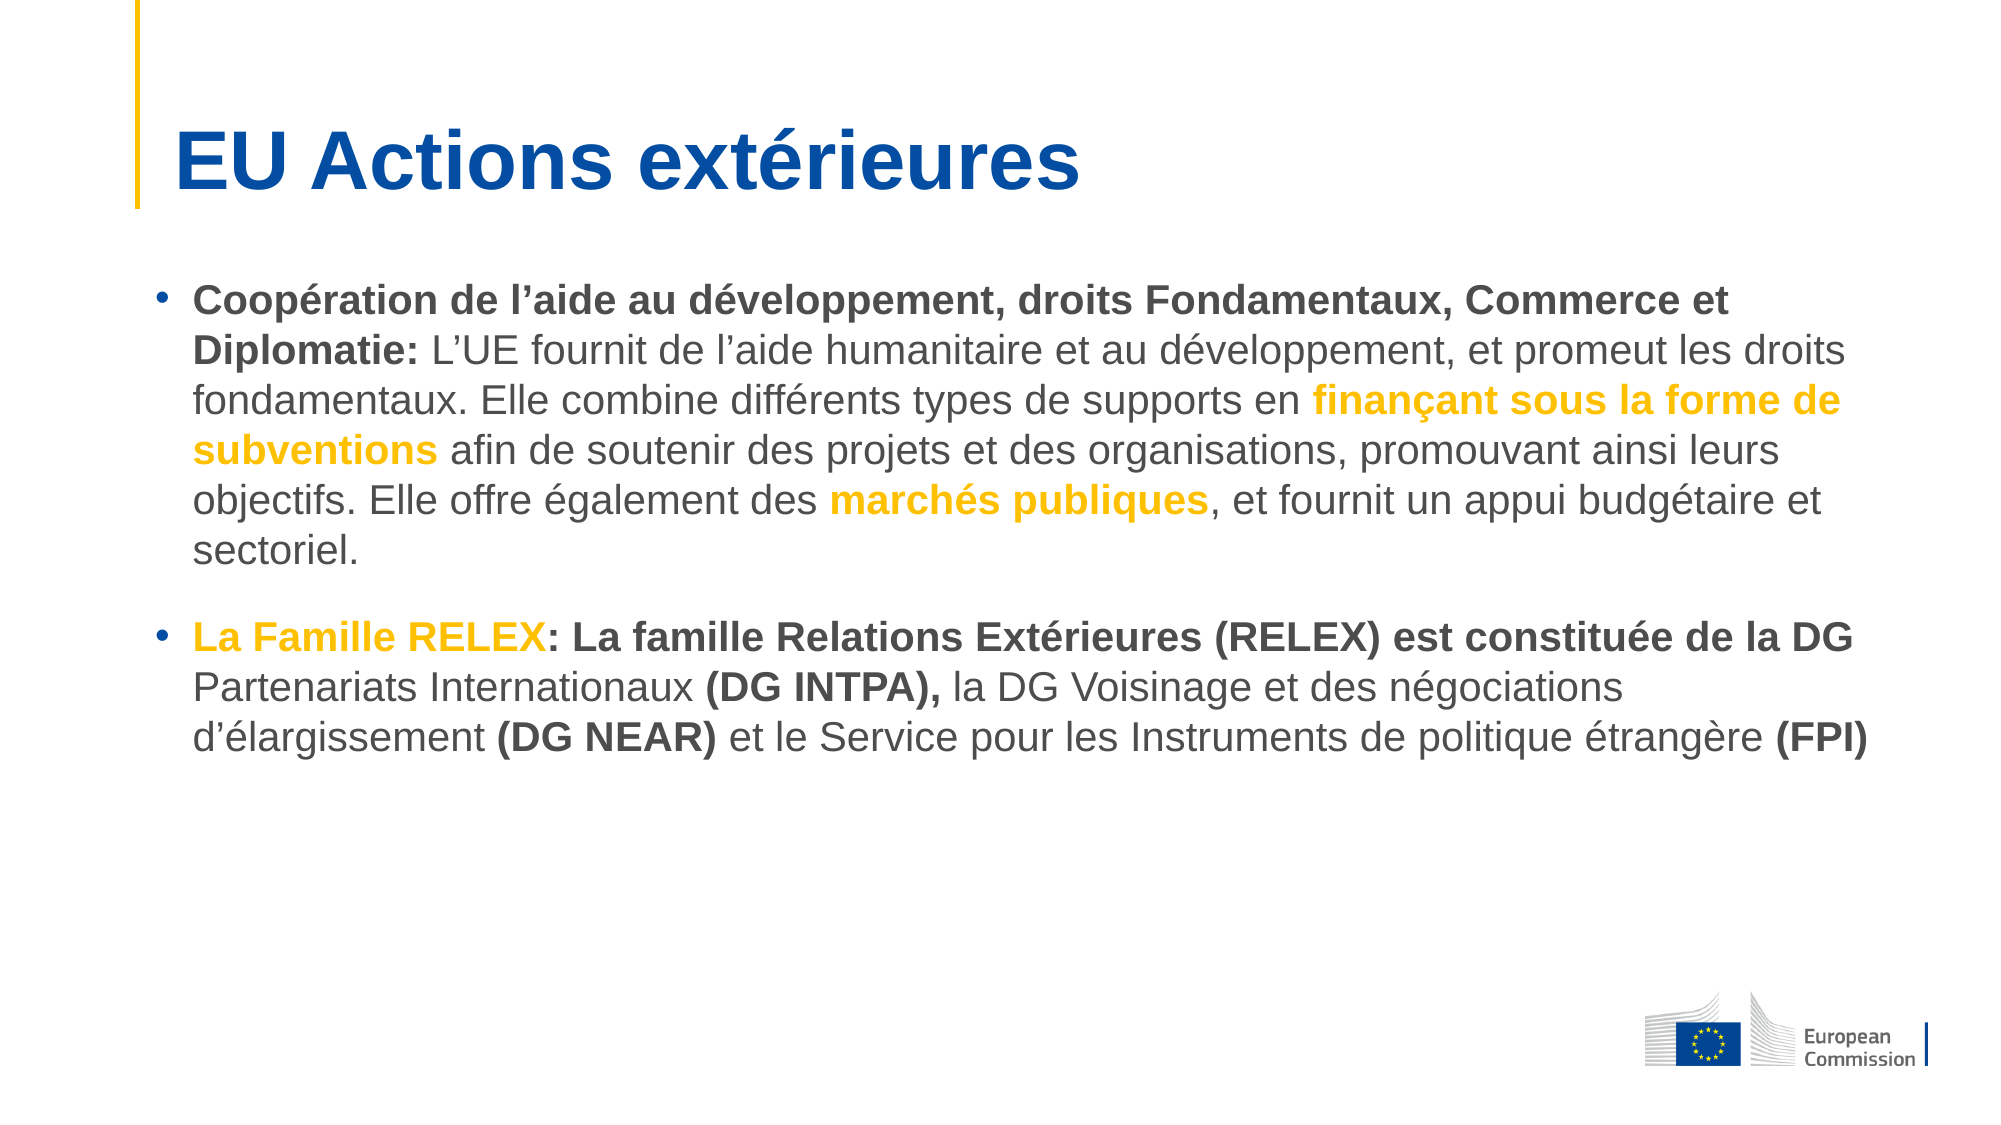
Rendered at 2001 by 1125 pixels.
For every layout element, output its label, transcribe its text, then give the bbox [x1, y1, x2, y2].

text_box [500, 350, 1500, 411]
list Coopération de l’aide au développement, droits Fondamentaux, Commerce et Diplomatie: L’UE fournit de l’aide humanitaire et au développement, et promeut les droits fondamentaux. Elle combine différents types de supports en finançant sous la forme de subventions afin de soutenir des projets et des organisations, promouvant ainsi leurs objectifs. Elle offre également des marchés publiques, et fournit un appui budgétaire et sectoriel. La Famille RELEX: La famille Relations Extérieures (RELEX) est constituée de la DG Partenariats Internationaux (DG INTPA), la DG Voisinage et des négociations d’élargissement (DG NEAR) et le Service pour les Instruments de politique étrangère (FPI) [139, 264, 1904, 902]
picture [1645, 991, 1928, 1066]
title EU Actions extérieures [159, 79, 1885, 208]
